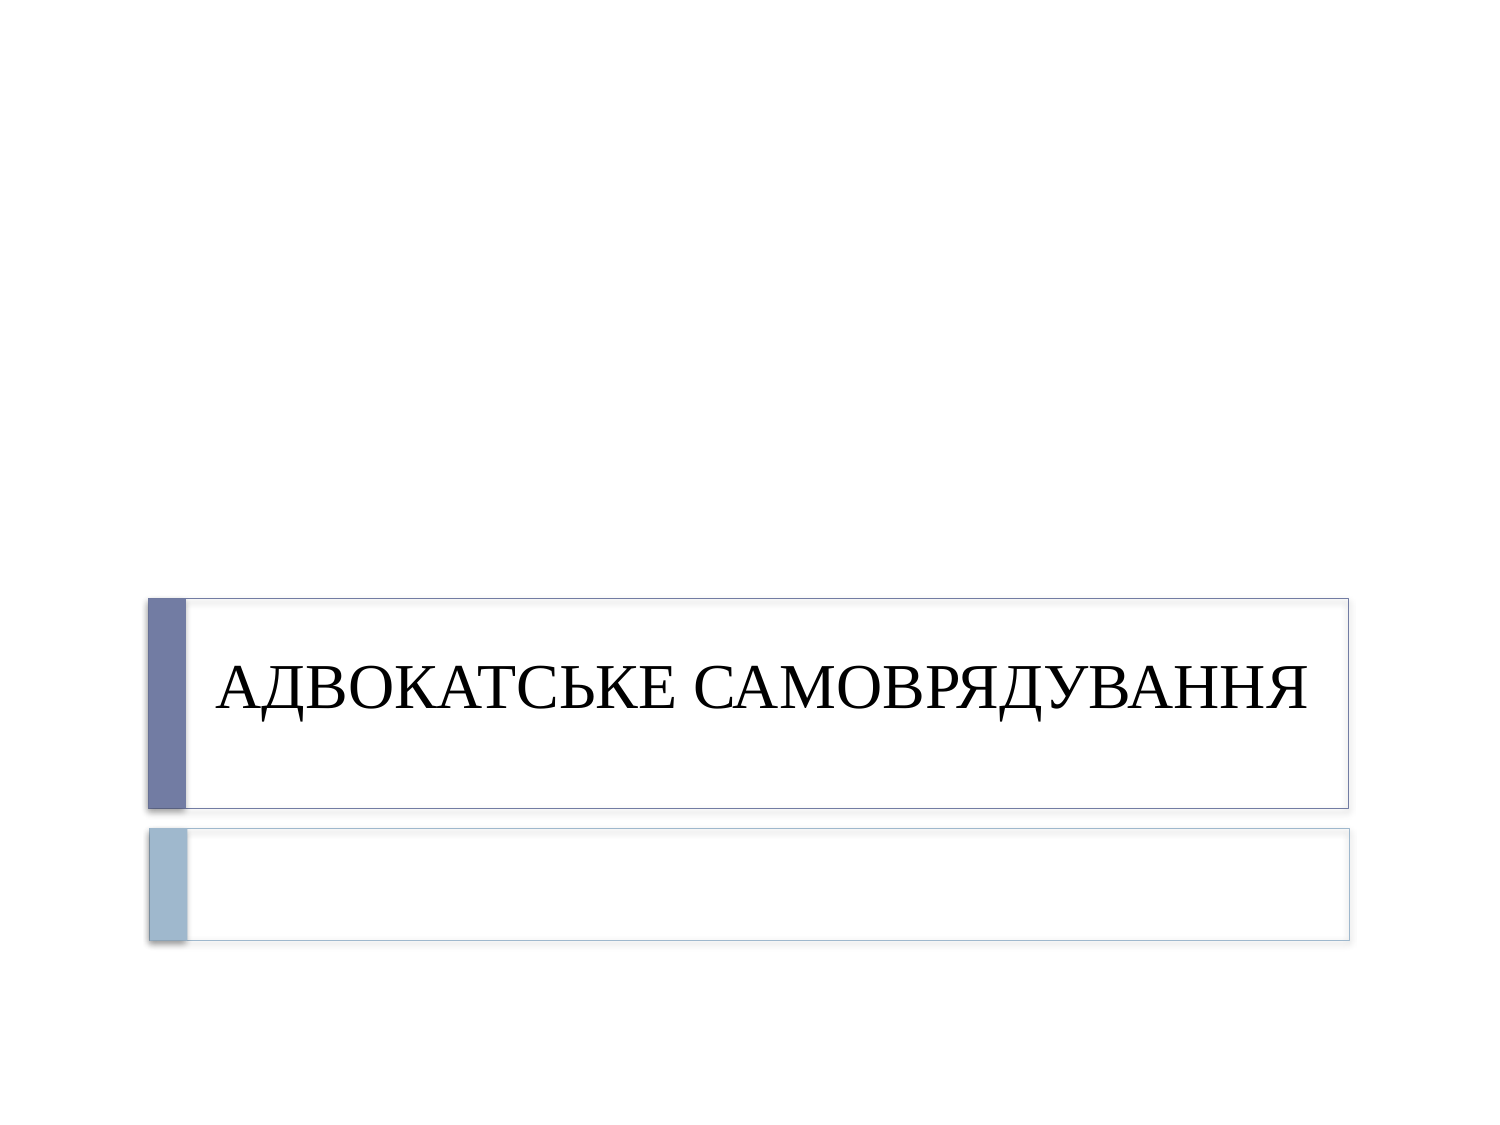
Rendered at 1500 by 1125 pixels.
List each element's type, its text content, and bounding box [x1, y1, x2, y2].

title АДВОКАТСЬКЕ САМОВРЯДУВАННЯ [200, 637, 1325, 800]
